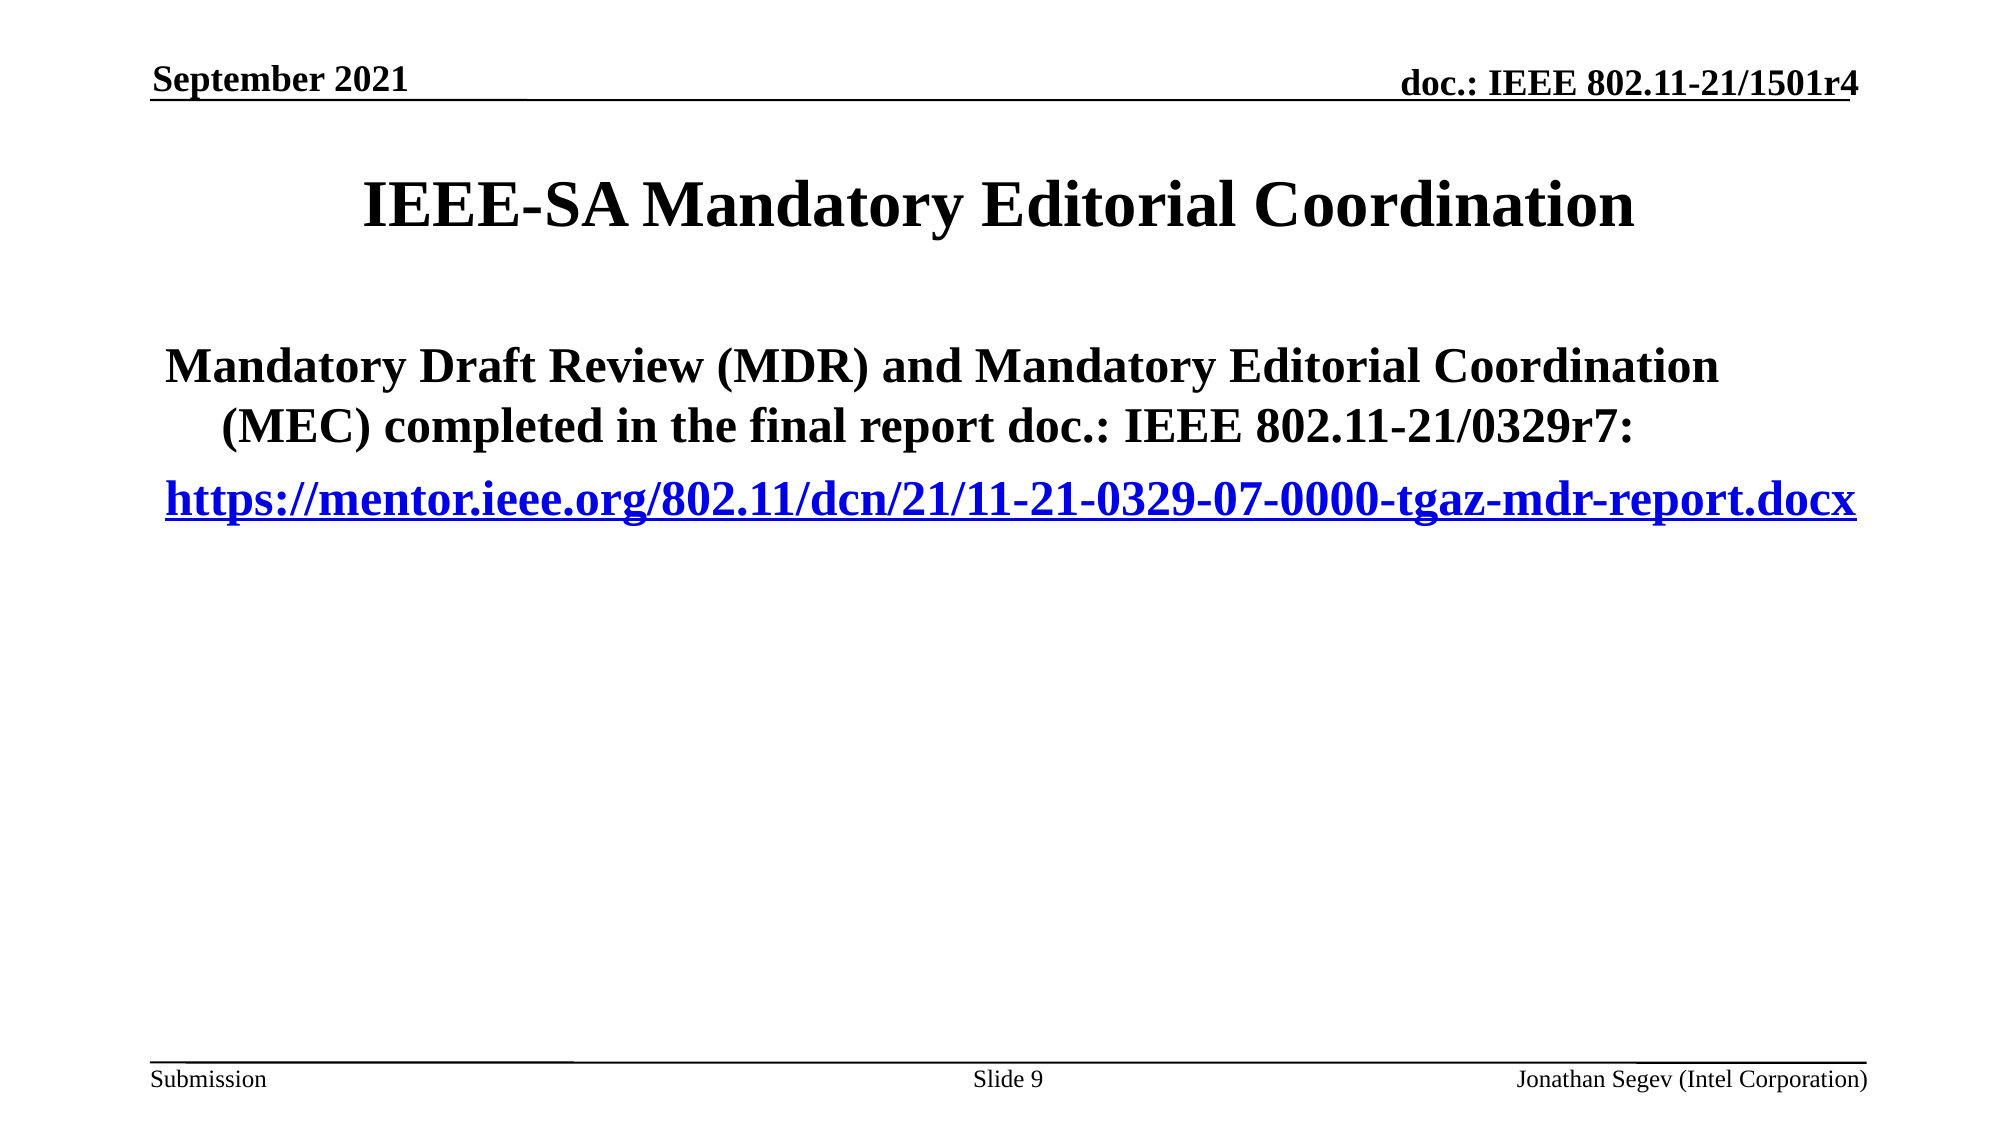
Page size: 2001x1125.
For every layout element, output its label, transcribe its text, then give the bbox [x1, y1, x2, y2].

list Mandatory Draft Review (MDR) and Mandatory Editorial Coordination (MEC) completed in the final report doc.: IEEE 802.11-21/0329r7: https://mentor.ieee.org/802.11/dcn/21/11-21-0329-07-0000-tgaz-mdr-report.docx [149, 324, 1887, 1000]
title IEEE-SA Mandatory Editorial Coordination [149, 112, 1850, 288]
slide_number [152, 54, 563, 100]
slide_number Slide 9 [950, 1061, 1067, 1123]
footer Jonathan Segev (Intel Corporation) [1171, 1061, 1869, 1093]
